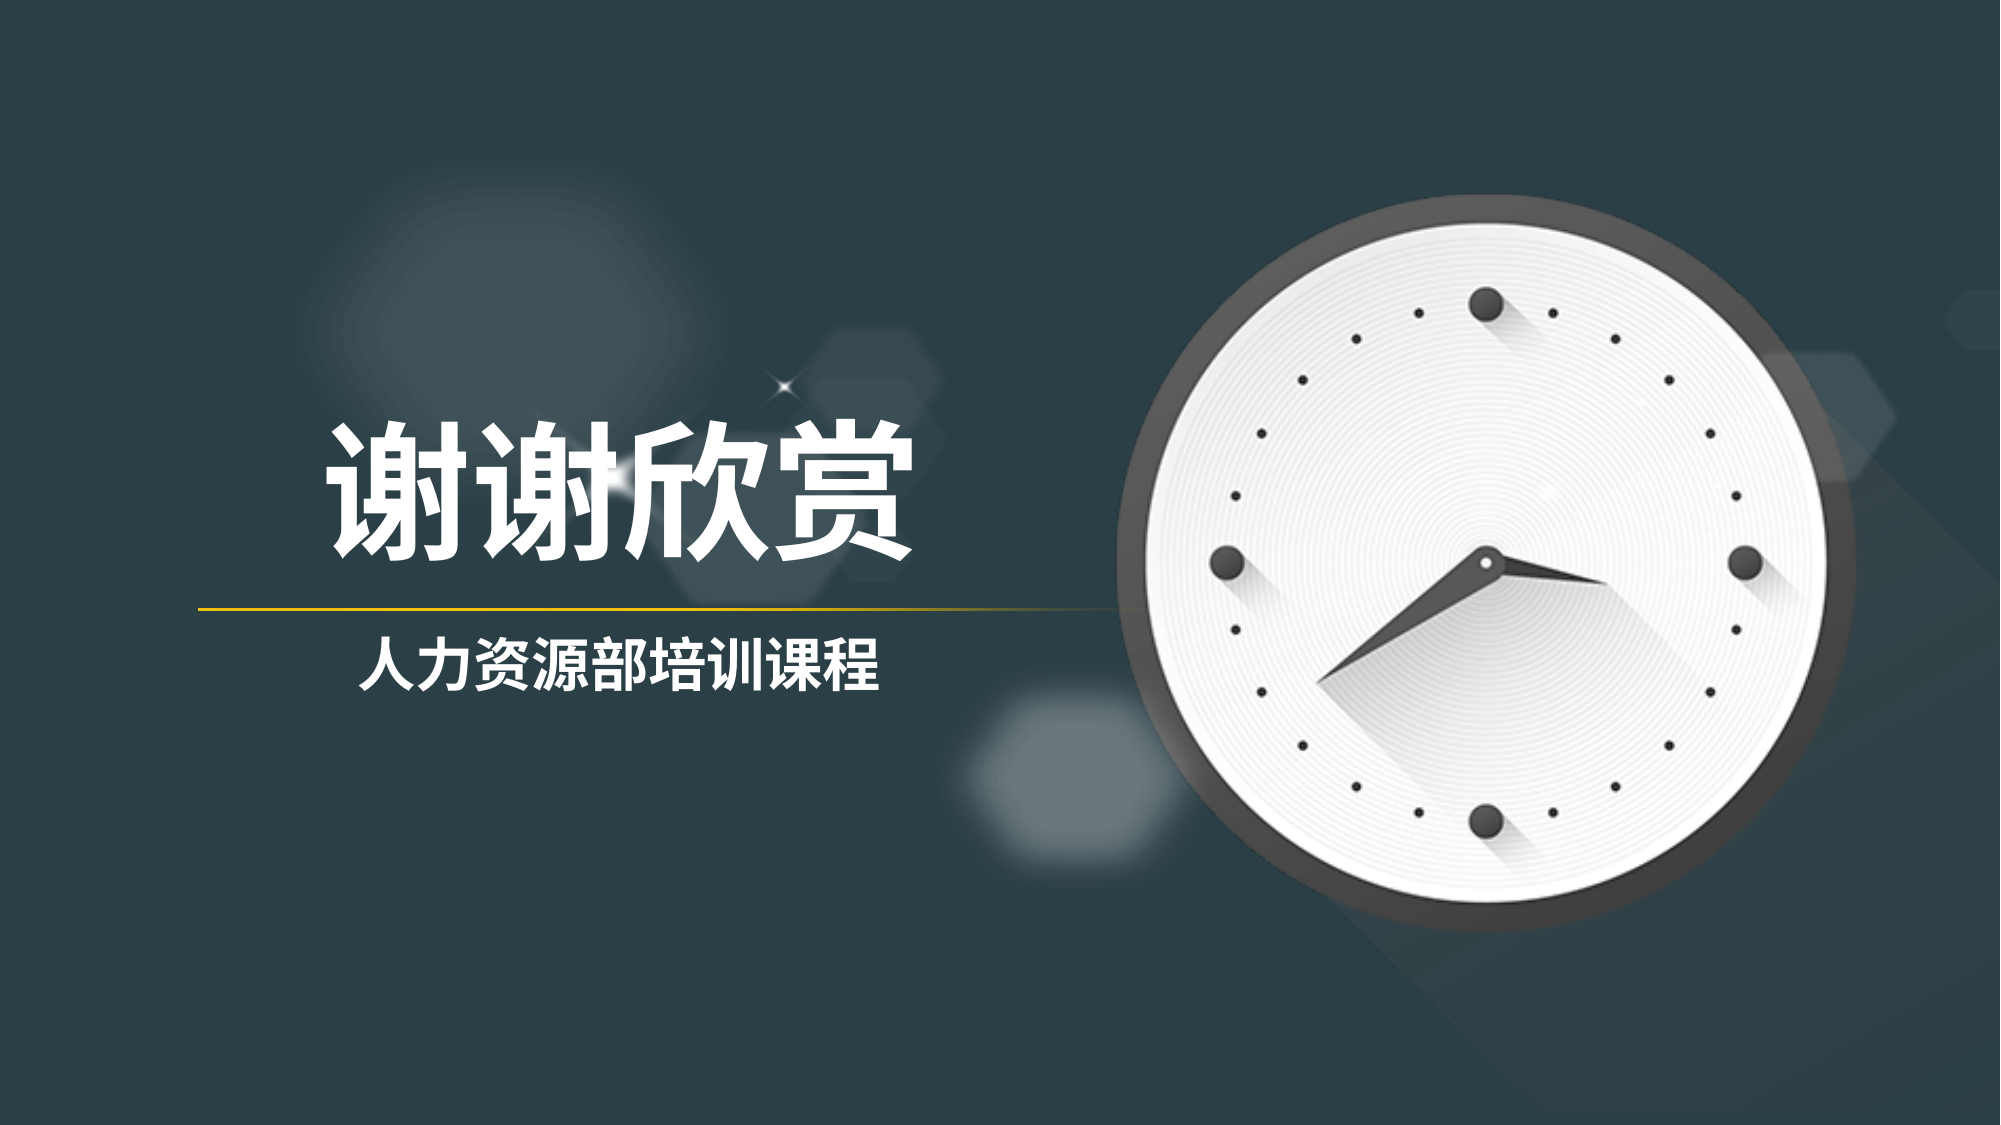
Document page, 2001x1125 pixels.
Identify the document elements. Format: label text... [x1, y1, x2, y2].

picture [198, 133, 2000, 1114]
text_box 谢谢欣赏 [874, 505, 937, 587]
text_box 谢谢欣赏 [306, 528, 474, 587]
text_box 谢谢欣赏 [761, 417, 775, 425]
text_box 人力资源部培训课程 [342, 621, 897, 706]
